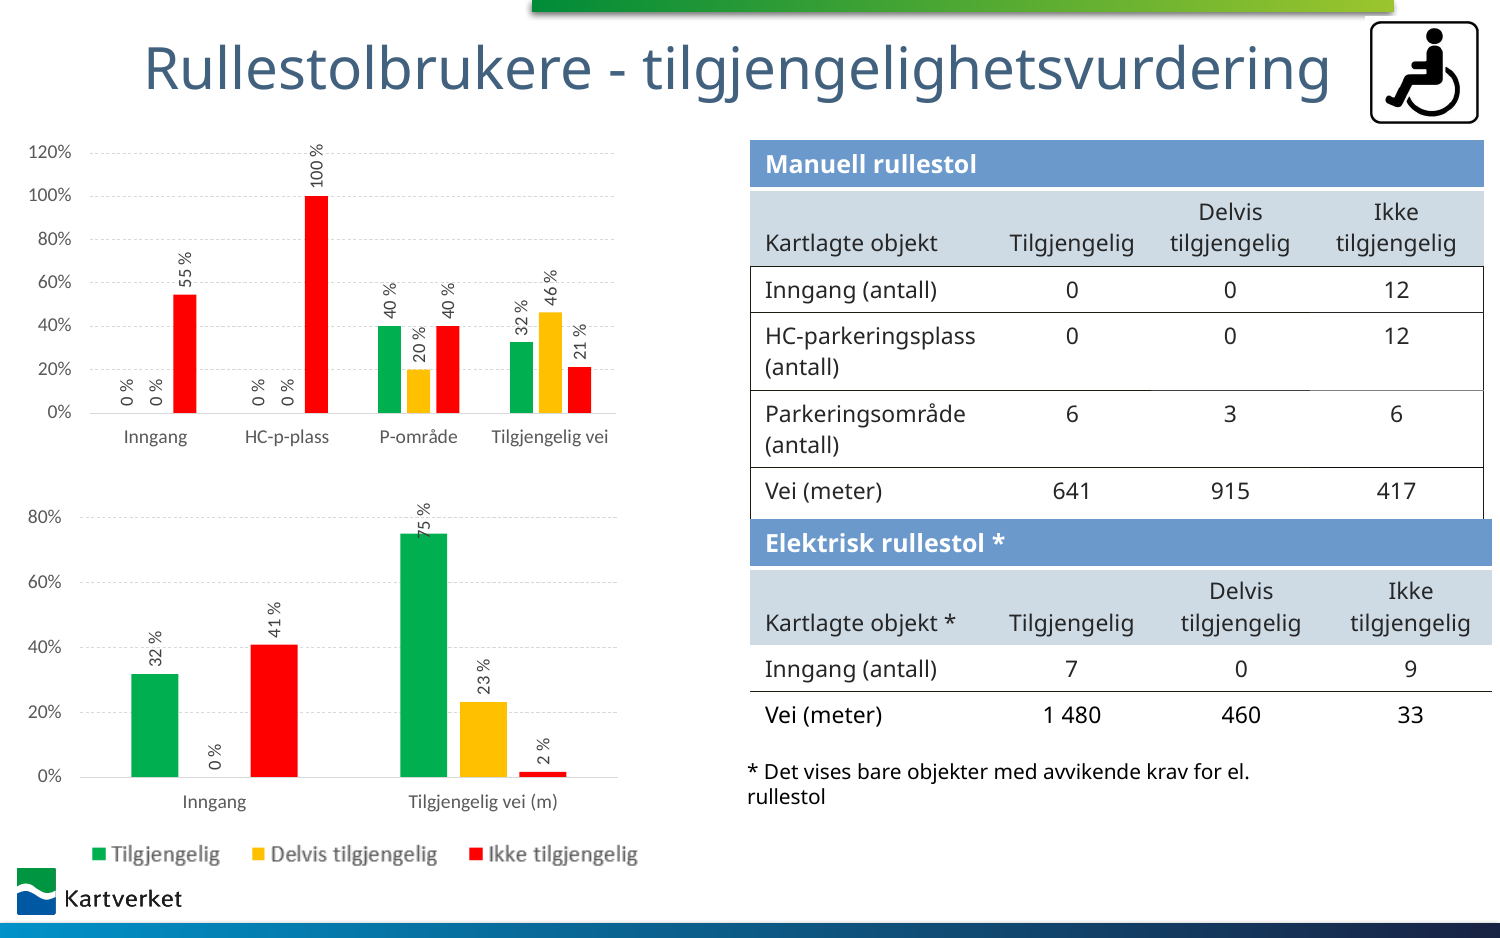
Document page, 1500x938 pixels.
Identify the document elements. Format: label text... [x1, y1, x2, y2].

table_cell Tilgjengelig [994, 191, 1151, 266]
table_cell 0 [1151, 267, 1310, 312]
picture [20, 499, 630, 822]
table_cell 12 [1310, 267, 1483, 312]
table_cell 460 [1153, 692, 1330, 738]
table_cell Ikke tilgjengelig [1310, 191, 1484, 266]
table_cell 915 [1151, 468, 1310, 519]
table_cell 9 [1330, 645, 1492, 691]
table_cell 0 [1151, 313, 1310, 390]
table_cell 1 480 [991, 692, 1153, 738]
table_cell Parkeringsområde (antall) [751, 391, 994, 467]
table_cell 417 [1310, 468, 1483, 519]
table_cell HC-parkeringsplass (antall) [751, 313, 994, 390]
table_cell Tilgjengelig [991, 570, 1153, 645]
table_cell 3 [1151, 391, 1310, 467]
table_cell Inngang (antall) [751, 267, 994, 312]
table_cell 0 [1153, 645, 1330, 691]
table_cell Kartlagte objekt * [750, 570, 991, 645]
table_header Manuell rullestol [750, 140, 1484, 187]
table_cell Kartlagte objekt [750, 191, 994, 266]
table_cell 33 [1330, 692, 1492, 738]
table_cell 6 [994, 391, 1151, 467]
table_cell Inngang (antall) [750, 645, 991, 691]
table_header Elektrisk rullestol * [750, 519, 1492, 566]
table_cell Delvis tilgjengelig [1153, 570, 1330, 645]
table_cell Delvis tilgjengelig [1151, 191, 1310, 266]
table_cell 12 [1310, 313, 1483, 390]
table_cell 0 [994, 313, 1151, 390]
table_cell Vei (meter) [750, 692, 991, 738]
picture [86, 838, 643, 870]
text_box * Det vises bare objekter med avvikende krav for el. rullestol [732, 751, 1317, 816]
picture [1365, 16, 1484, 129]
text_box Rullestolbrukere - tilgjengelighetsvurdering [39, 12, 1348, 109]
table_cell 0 [994, 267, 1151, 312]
table_cell 7 [991, 645, 1153, 691]
picture [20, 135, 629, 457]
table_cell Ikke tilgjengelig [1330, 570, 1492, 645]
table_cell Vei (meter) [751, 468, 994, 519]
table_cell 6 [1310, 391, 1483, 467]
table_cell 641 [994, 468, 1151, 519]
